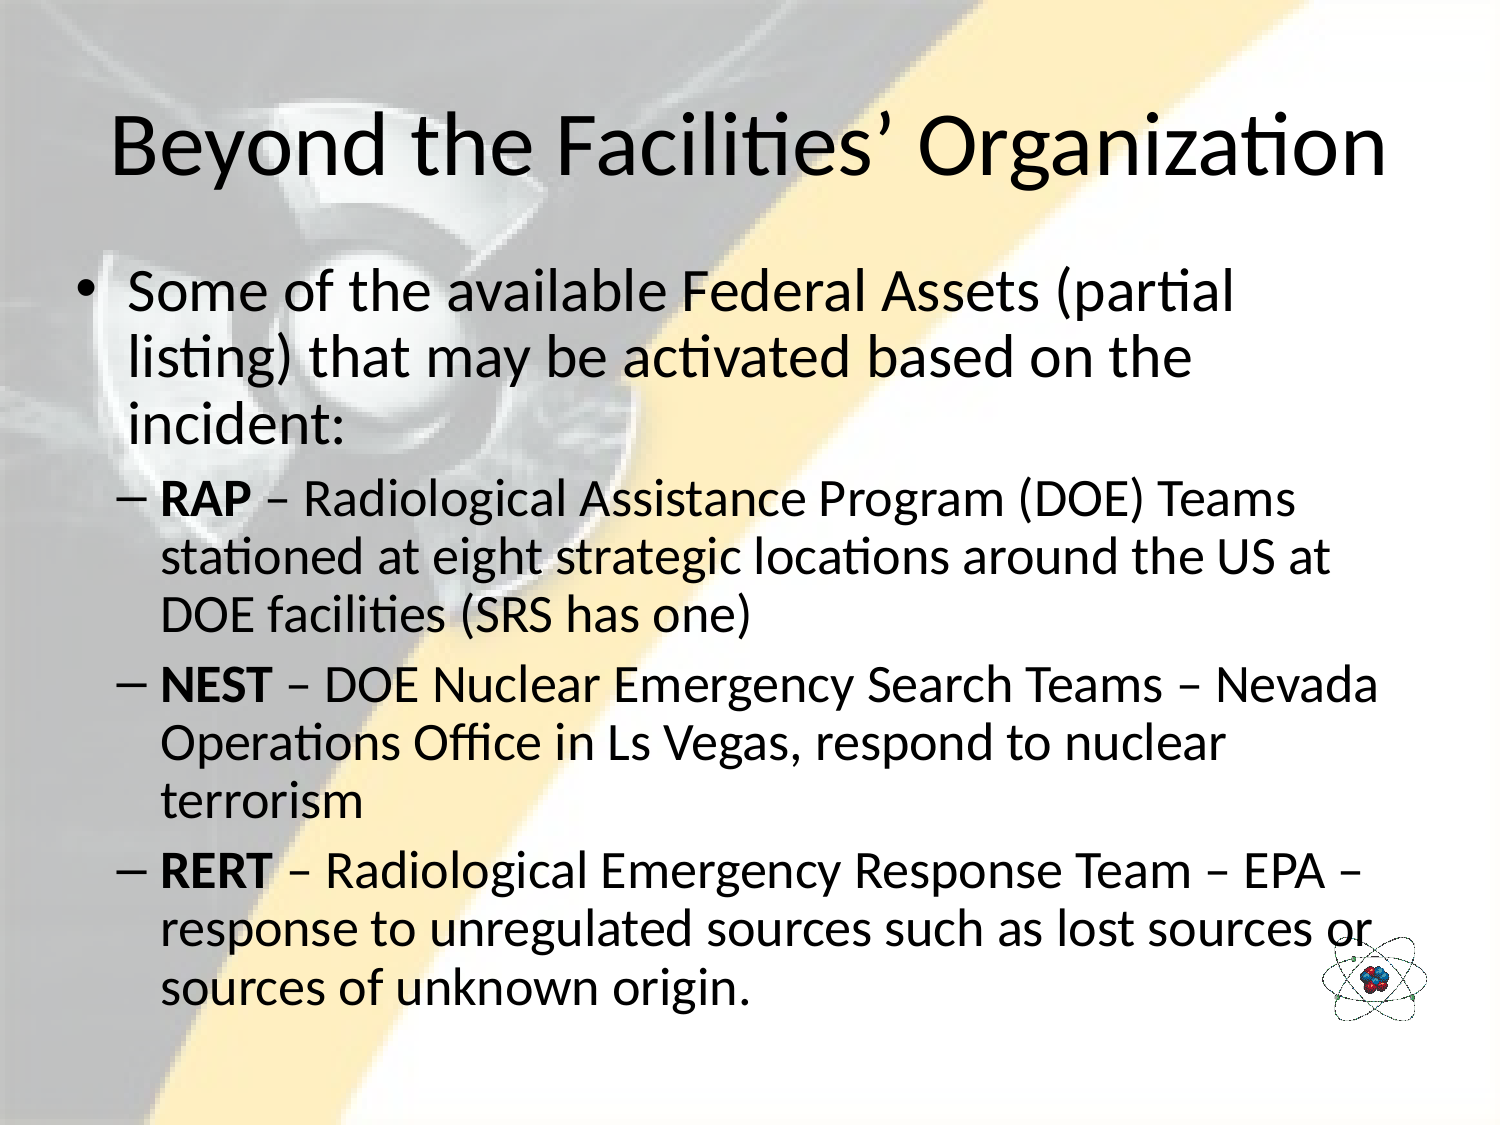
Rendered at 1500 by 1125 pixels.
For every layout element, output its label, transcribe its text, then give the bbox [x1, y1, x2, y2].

list Some of the available Federal Assets (partial listing) that may be activated based on the incident: RAP – Radiological Assistance Program (DOE) Teams stationed at eight strategic locations around the US at DOE facilities (SRS has one) NEST – DOE Nuclear Emergency Search Teams – Nevada Operations Office in Ls Vegas, respond to nuclear terrorism RERT – Radiological Emergency Response Team – EPA – response to unregulated sources such as lost sources or sources of unknown origin. [50, 249, 1425, 1025]
title Beyond the Facilities’ Organization [75, 45, 1425, 233]
